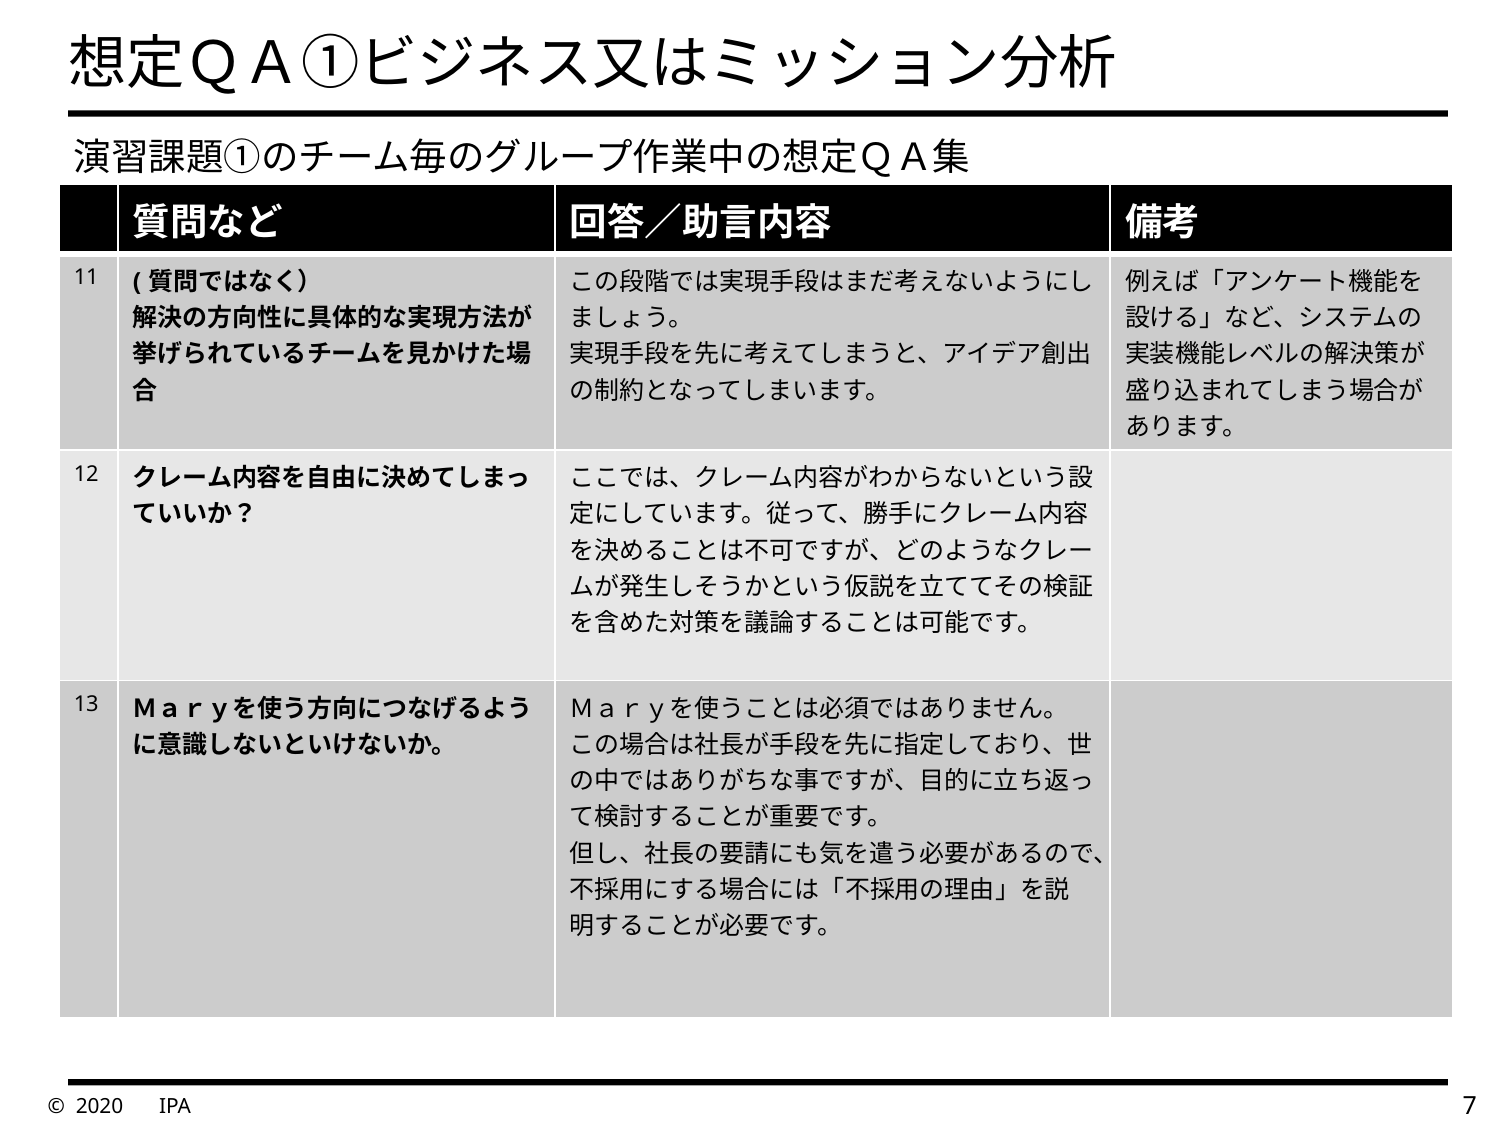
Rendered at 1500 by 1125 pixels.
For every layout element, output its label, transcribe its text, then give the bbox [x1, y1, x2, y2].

table_cell 13 [60, 681, 117, 1017]
table_cell この段階では実現手段はまだ考えないようにしましょう。 実現手段を先に考えてしまうと、アイデア創出の制約となってしまいます。 [556, 257, 1109, 449]
table_header [60, 185, 117, 251]
list 演習課題①のチーム毎のグループ作業中の想定ＱＡ集 [25, 125, 1475, 185]
table_cell 例えば「アンケート機能を設ける」など、システムの実装機能レベルの解決策が盛り込まれてしまう場合があります。 [1111, 257, 1452, 449]
title 想定ＱＡ①ビジネス又はミッション分析 [53, 19, 1247, 102]
table_header 質問など [119, 185, 554, 251]
table_header 回答／助言内容 [556, 185, 1109, 251]
table_cell (質問ではなく） 解決の方向性に具体的な実現方法が挙げられているチームを見かけた場合 [119, 257, 554, 449]
table_cell Ｍａｒｙを使うことは必須ではありません。 この場合は社長が手段を先に指定しており、世の中ではありがちな事ですが、目的に立ち返って検討することが重要です。 但し、社長の要請にも気を遣う必要があるので、不採用にする場合には「不採用の理由」を説明することが必要です。 [556, 681, 1109, 1017]
table_cell [1111, 451, 1452, 680]
table_cell クレーム内容を自由に決めてしまっていいか？ [119, 451, 554, 680]
table_cell 11 [60, 257, 117, 449]
table_cell Ｍａｒｙを使う方向につなげるように意識しないといけないか。 [119, 681, 554, 1017]
table_cell [1111, 681, 1452, 1017]
table_header 備考 [1111, 185, 1452, 251]
table_cell 12 [60, 451, 117, 680]
table_cell ここでは、クレーム内容がわからないという設定にしています。従って、勝手にクレーム内容を決めることは不可ですが、どのようなクレームが発生しそうかという仮説を立ててその検証を含めた対策を議論することは可能です。 [556, 451, 1109, 680]
